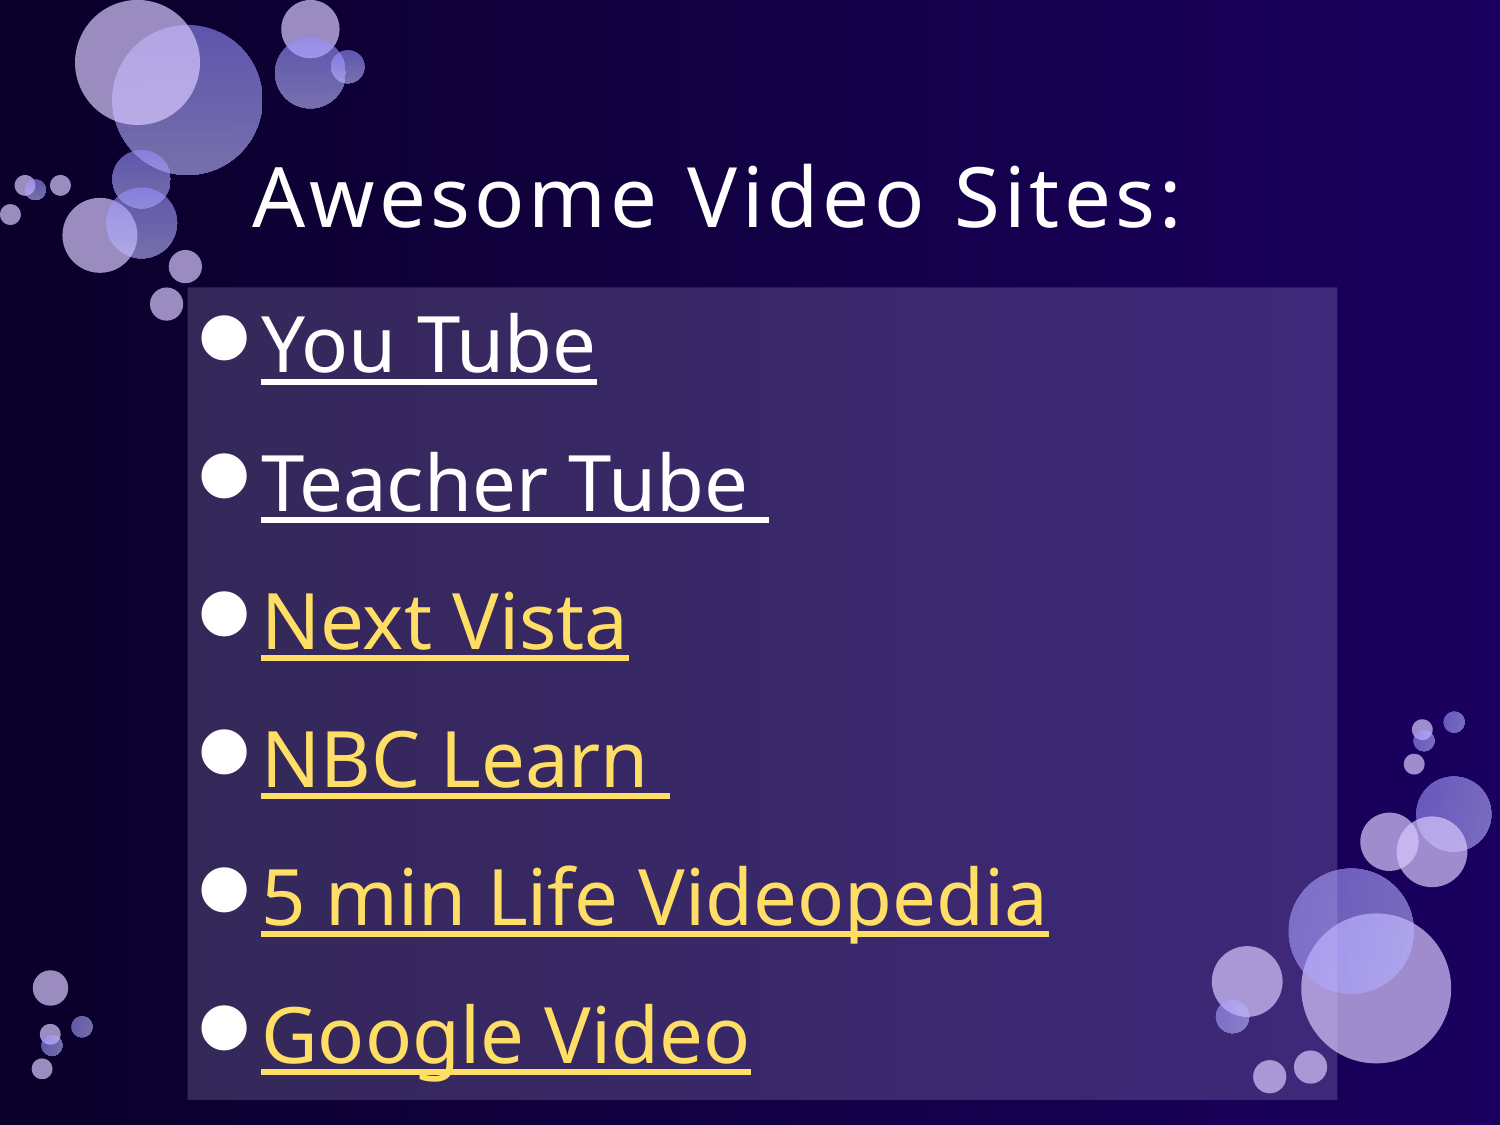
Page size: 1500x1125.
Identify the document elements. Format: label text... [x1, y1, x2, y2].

list You Tube Teacher Tube Next Vista NBC Learn 5 min Life Videopedia Google Video [187, 287, 1338, 1100]
title Awesome Video Sites: [237, 99, 1325, 287]
